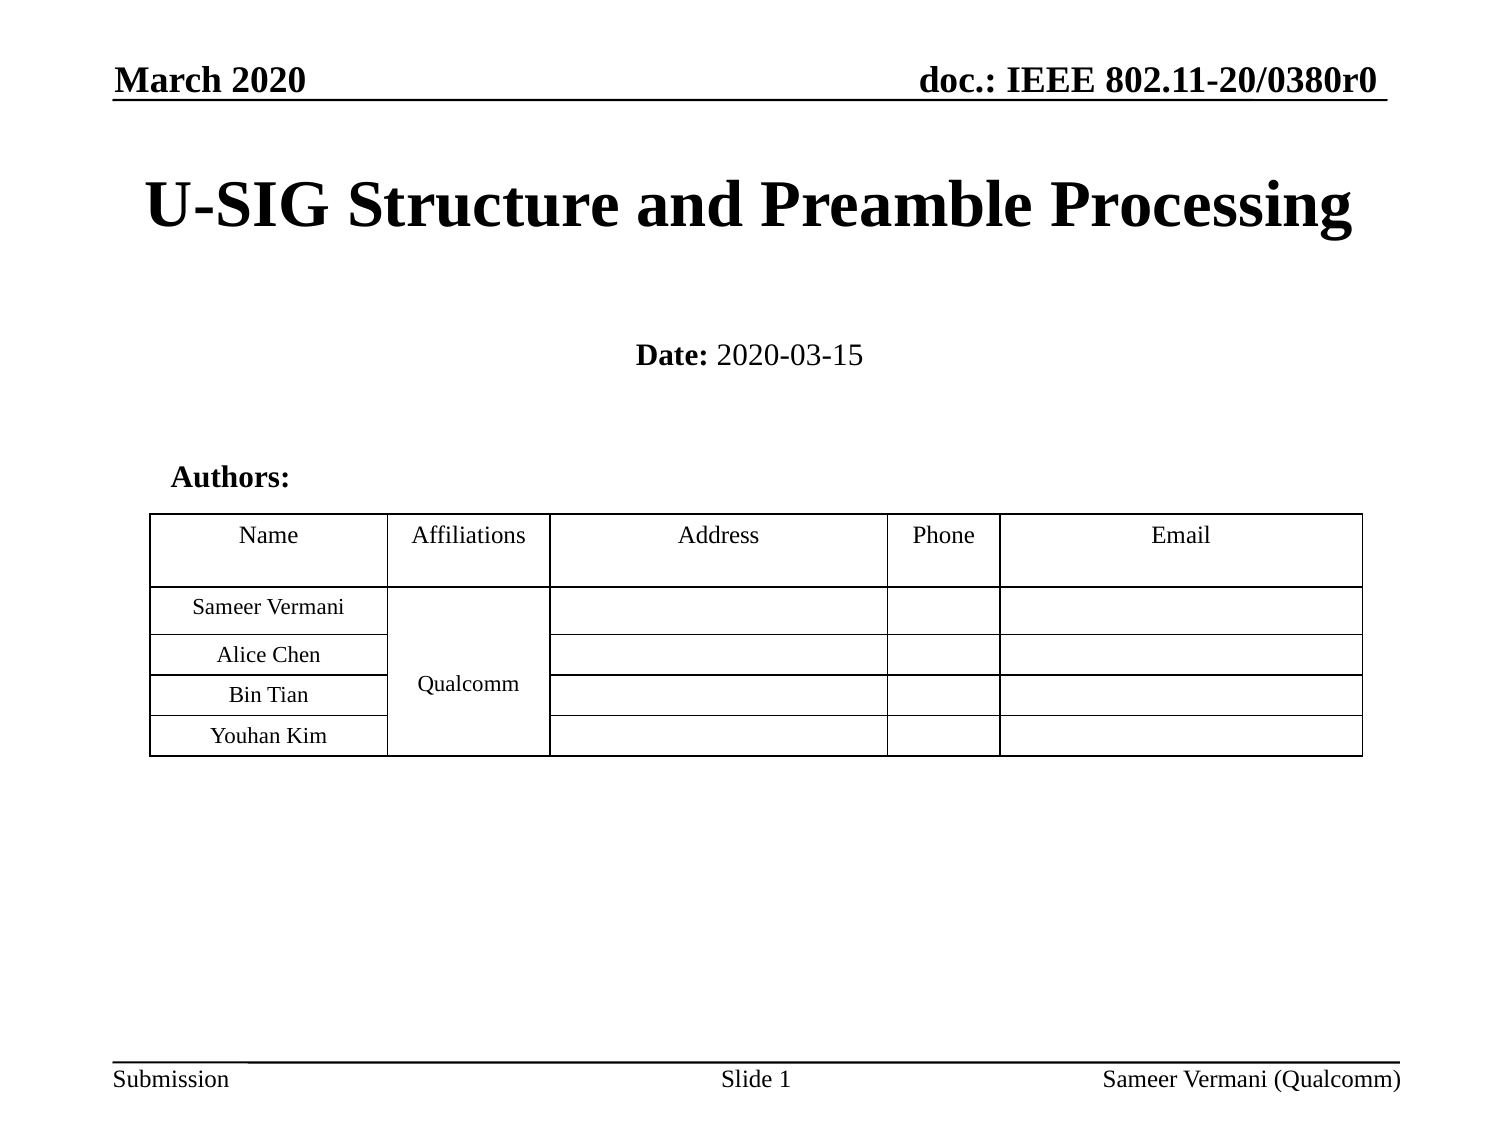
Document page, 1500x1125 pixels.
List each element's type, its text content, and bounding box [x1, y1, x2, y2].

table_header Phone [888, 515, 999, 586]
table_cell Youhan Kim [151, 716, 387, 755]
table_cell [1001, 635, 1362, 674]
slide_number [114, 54, 354, 101]
title U-SIG Structure and Preamble Processing [112, 112, 1388, 288]
table_cell [551, 588, 887, 634]
table_cell [551, 635, 887, 674]
slide_number Slide 1 [712, 1061, 800, 1093]
table_cell [888, 635, 999, 674]
table_cell [551, 716, 887, 755]
table_header Email [1001, 515, 1362, 586]
table_cell [1001, 588, 1362, 634]
table_cell [888, 588, 999, 634]
table_cell [888, 716, 999, 755]
table_cell Sameer Vermani [151, 588, 387, 634]
table_cell Alice Chen [151, 635, 387, 674]
table_cell Bin Tian [151, 676, 387, 715]
list Date: 2020-03-15 [112, 326, 1388, 1002]
table_cell [1001, 676, 1362, 715]
table_cell [1001, 716, 1362, 755]
table_cell [551, 676, 887, 715]
table_cell Qualcomm [388, 588, 549, 755]
table_header Name [151, 515, 387, 586]
footer Sameer Vermani (Qualcomm) [1097, 1061, 1402, 1093]
table_cell [888, 676, 999, 715]
table_header Address [551, 515, 887, 586]
text_box Authors: [159, 450, 350, 509]
table_header Affiliations [388, 515, 549, 586]
